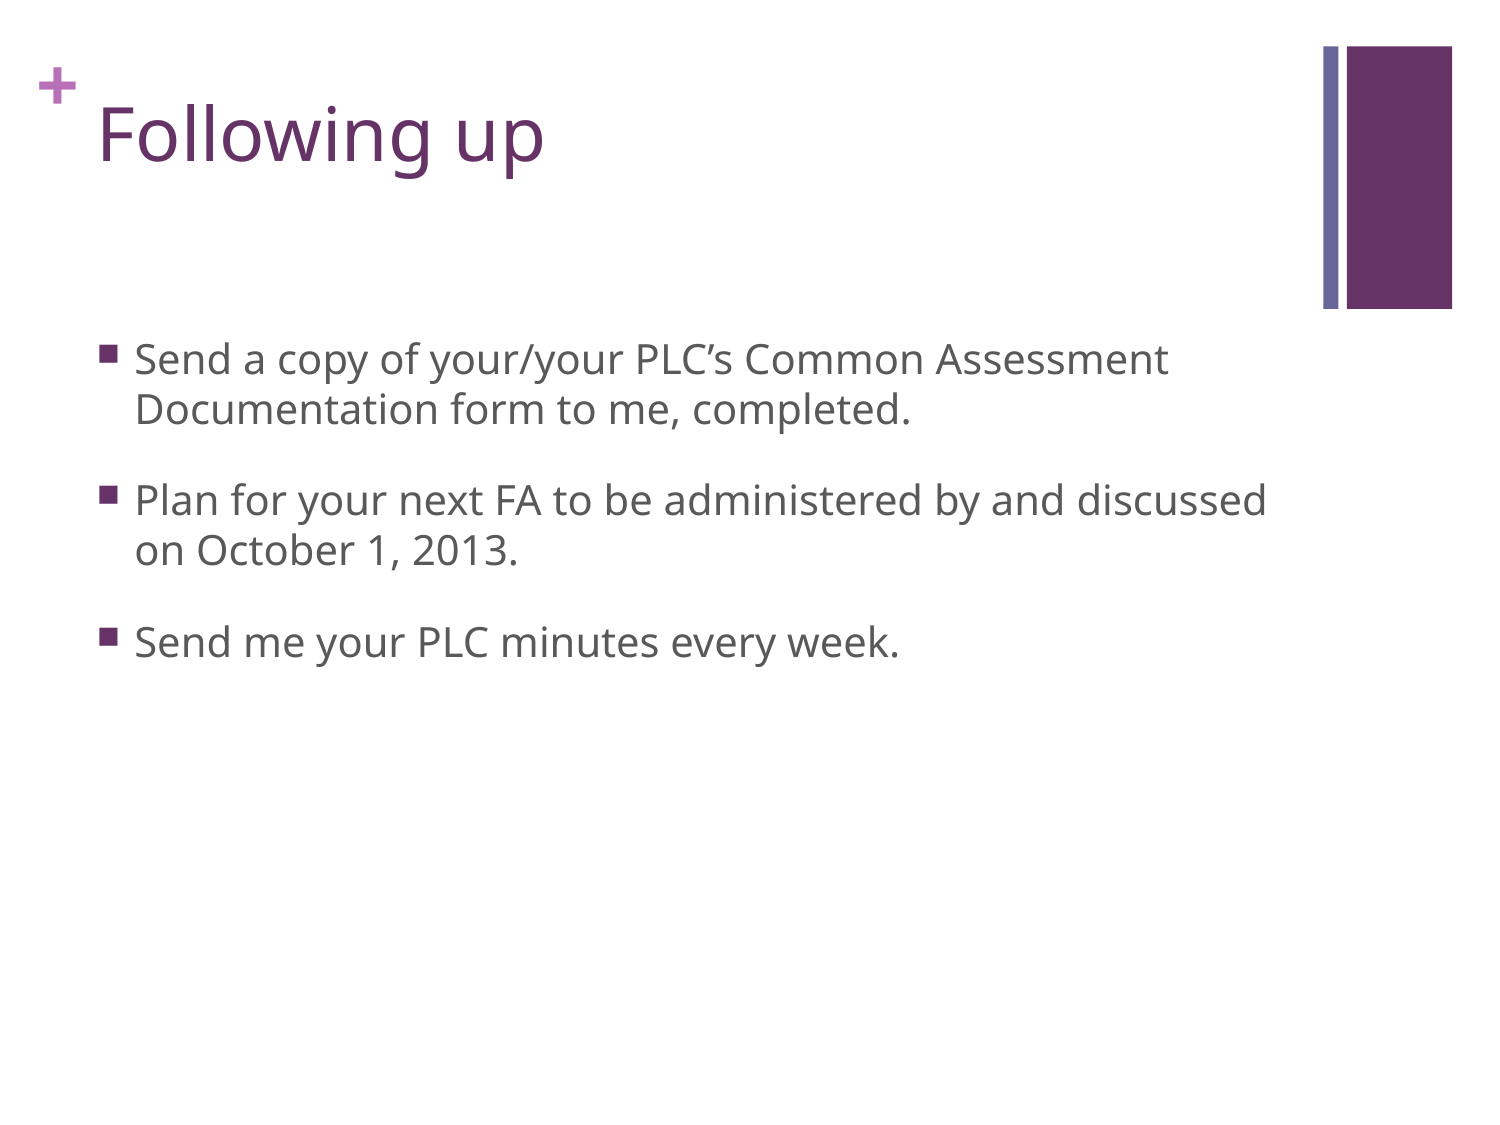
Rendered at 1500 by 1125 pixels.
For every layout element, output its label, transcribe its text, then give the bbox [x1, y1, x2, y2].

title Following up [81, 79, 1322, 263]
list Send a copy of your/your PLC’s Common Assessment Documentation form to me, completed. Plan for your next FA to be administered by and discussed on October 1, 2013. Send me your PLC minutes every week. [81, 324, 1322, 1005]
